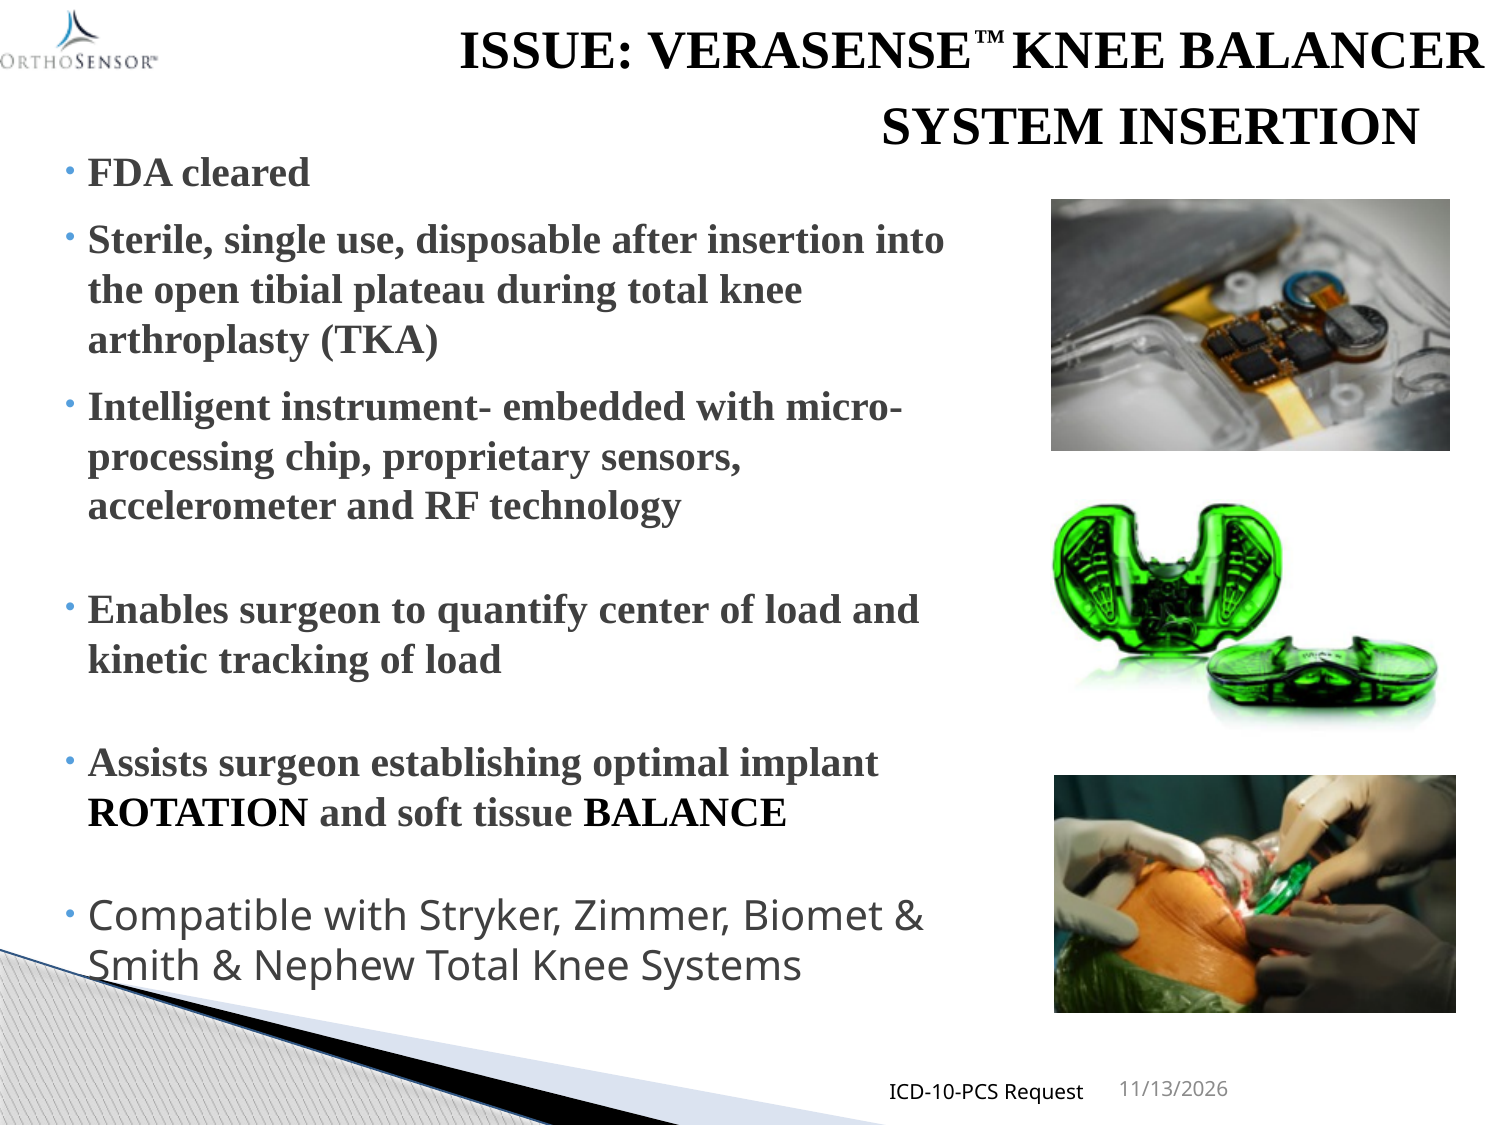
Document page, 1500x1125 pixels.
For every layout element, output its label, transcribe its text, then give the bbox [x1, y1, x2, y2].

picture [1049, 199, 1450, 451]
title ISSUE: VERASENSE™ KNEE BALANCER SYSTEM INSERTION [150, 24, 1500, 125]
picture [1049, 499, 1451, 748]
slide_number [1103, 1051, 1419, 1112]
picture [0, 9, 160, 76]
footer ICD-10-PCS Request [718, 1051, 1103, 1112]
picture [1054, 775, 1456, 1013]
text_box FDA cleared Sterile, single use, disposable after insertion into the open tibial plateau during total knee arthroplasty (TKA) Intelligent instrument- embedded with micro-processing chip, proprietary sensors, accelerometer and RF technology Enables surgeon to quantify center of load and kinetic tracking of load Assists surgeon establishing optimal implant ROTATION and soft tissue BALANCE Compatible with Stryker, Zimmer, Biomet & Smith & Nephew Total Knee Systems [50, 137, 997, 1015]
